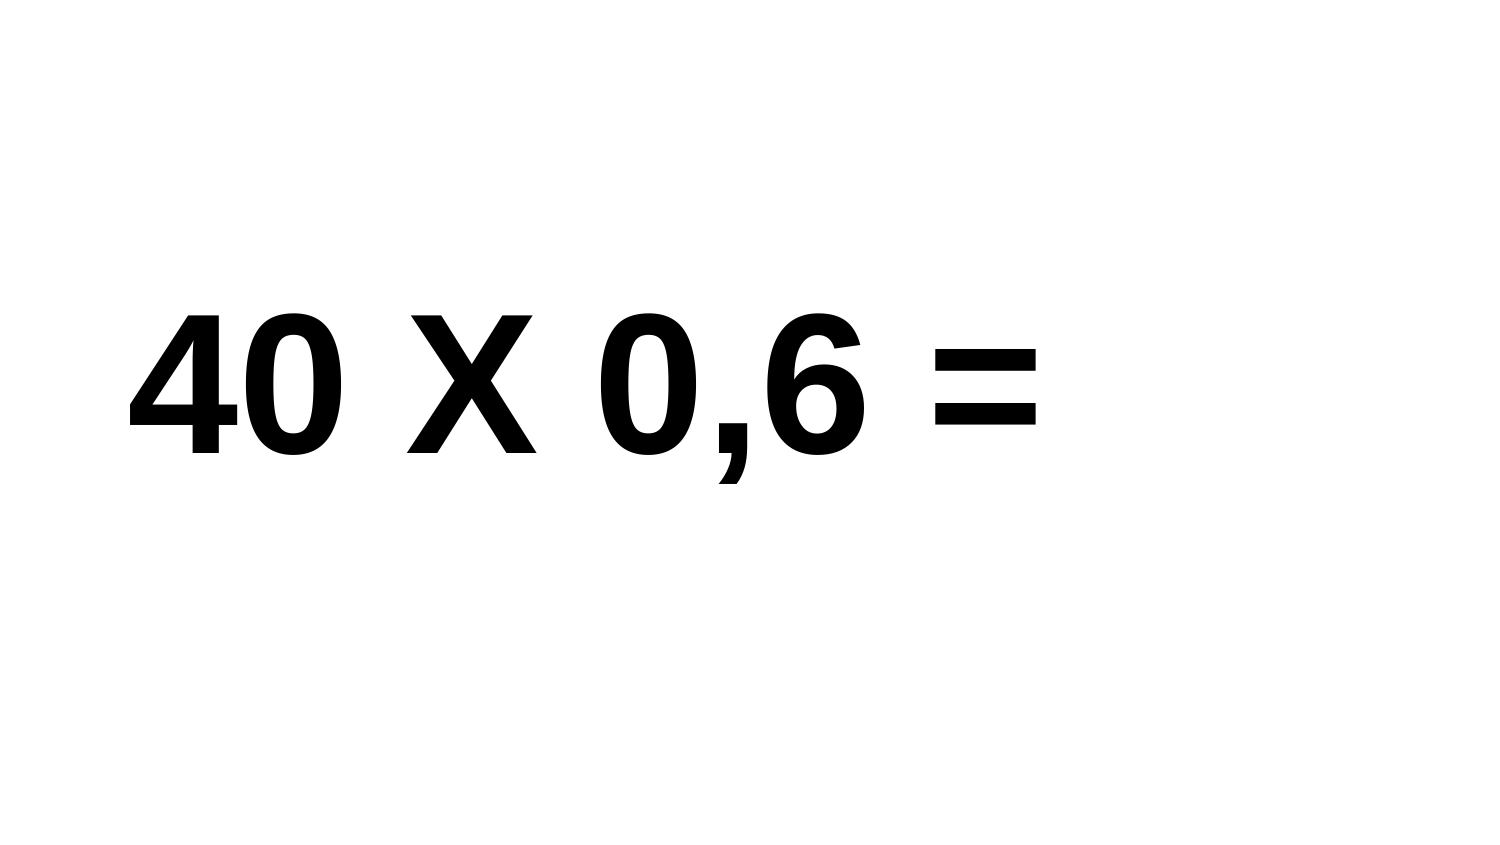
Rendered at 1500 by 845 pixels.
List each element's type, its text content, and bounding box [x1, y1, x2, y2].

text_box 40 X 0,6 = [112, 318, 1388, 509]
